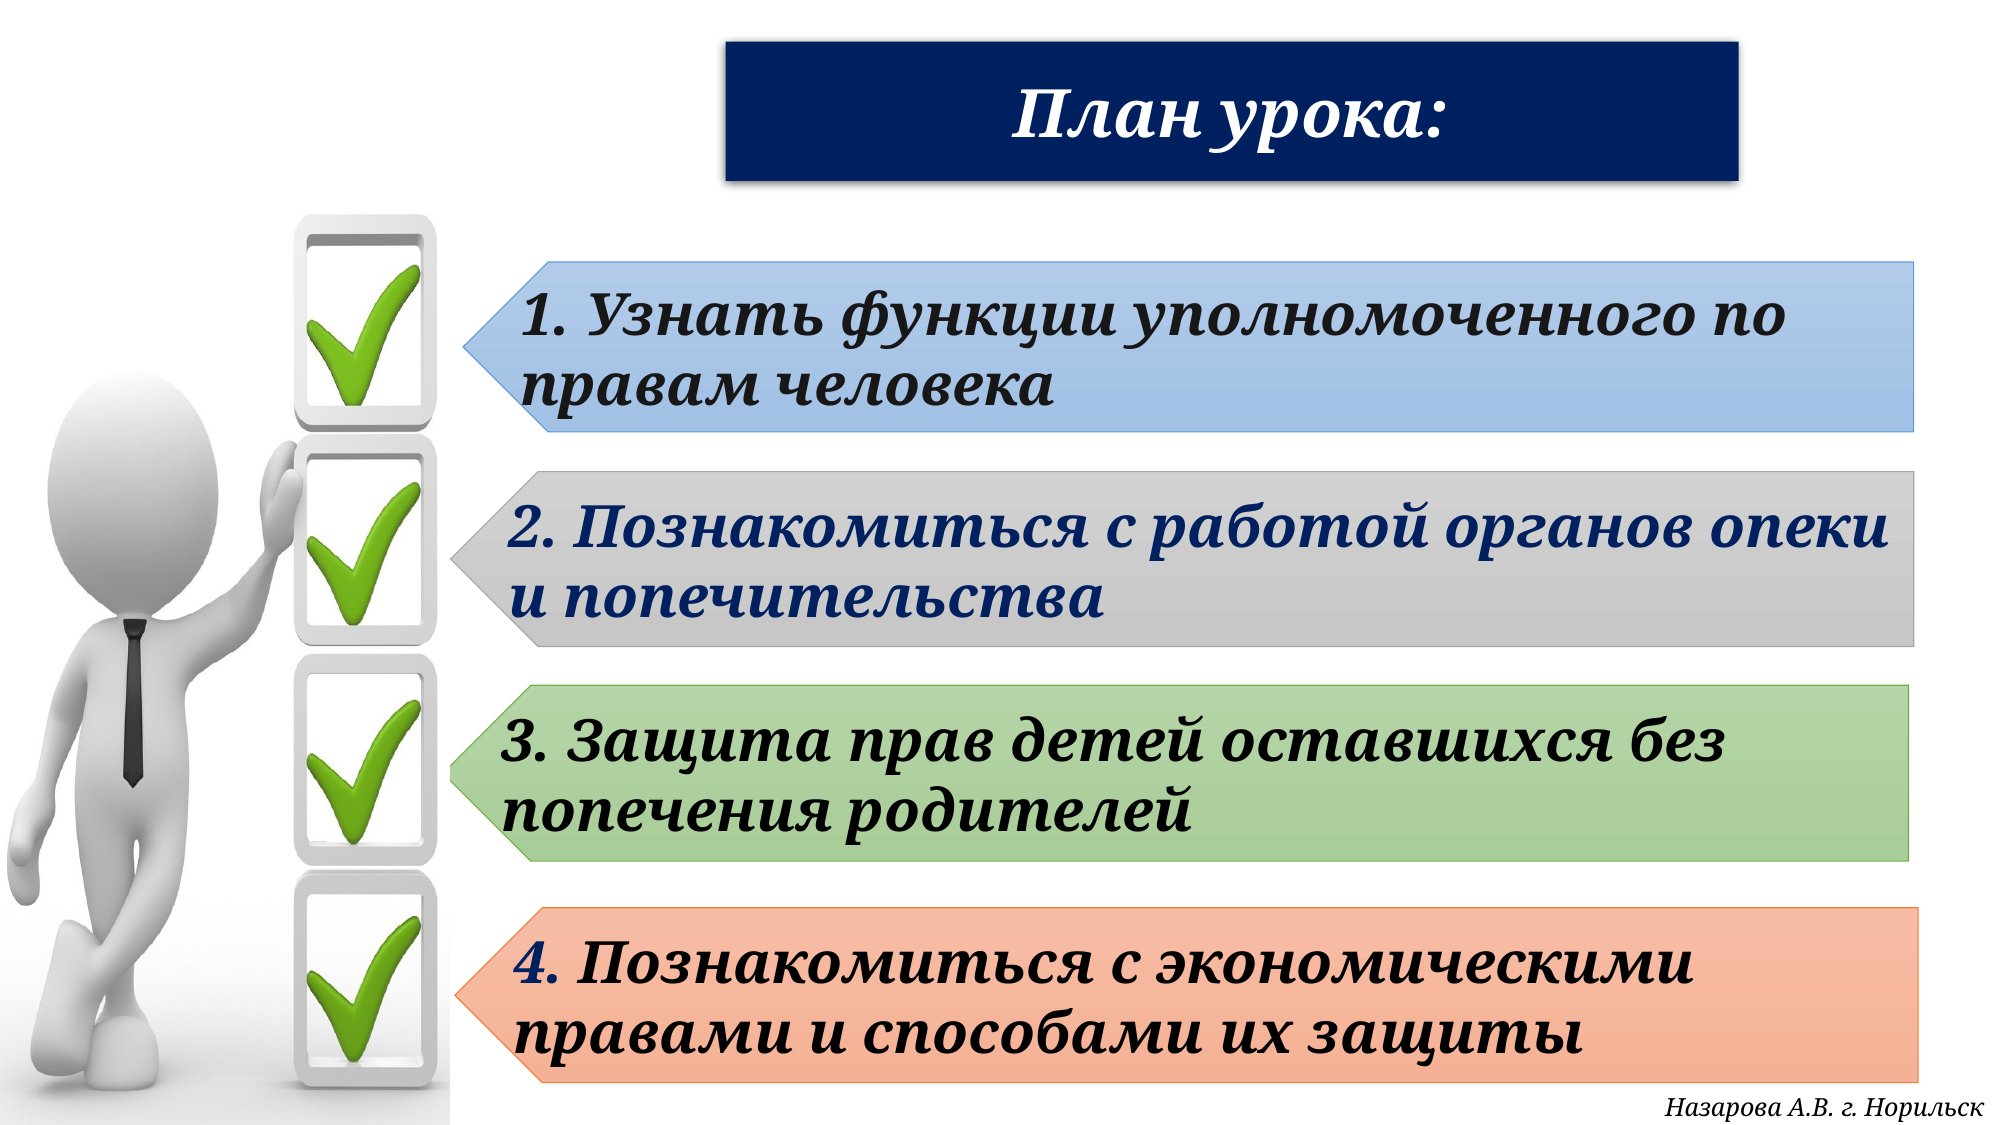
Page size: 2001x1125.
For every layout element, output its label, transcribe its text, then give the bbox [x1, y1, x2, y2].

text_box План урока: [725, 41, 1739, 181]
text_box 1. Узнать функции уполномоченного по правам человека [462, 261, 1915, 433]
text_box 3. Защита прав детей оставшихся без попечения родителей [450, 684, 1910, 862]
picture [0, 199, 450, 1125]
text_box Назарова А.В. г. Норильск [1583, 1084, 2000, 1125]
text_box 4. Познакомиться с экономическими правами и способами их защиты [454, 907, 1919, 1084]
text_box 2. Познакомиться с работой органов опеки и попечительства [450, 471, 1915, 648]
